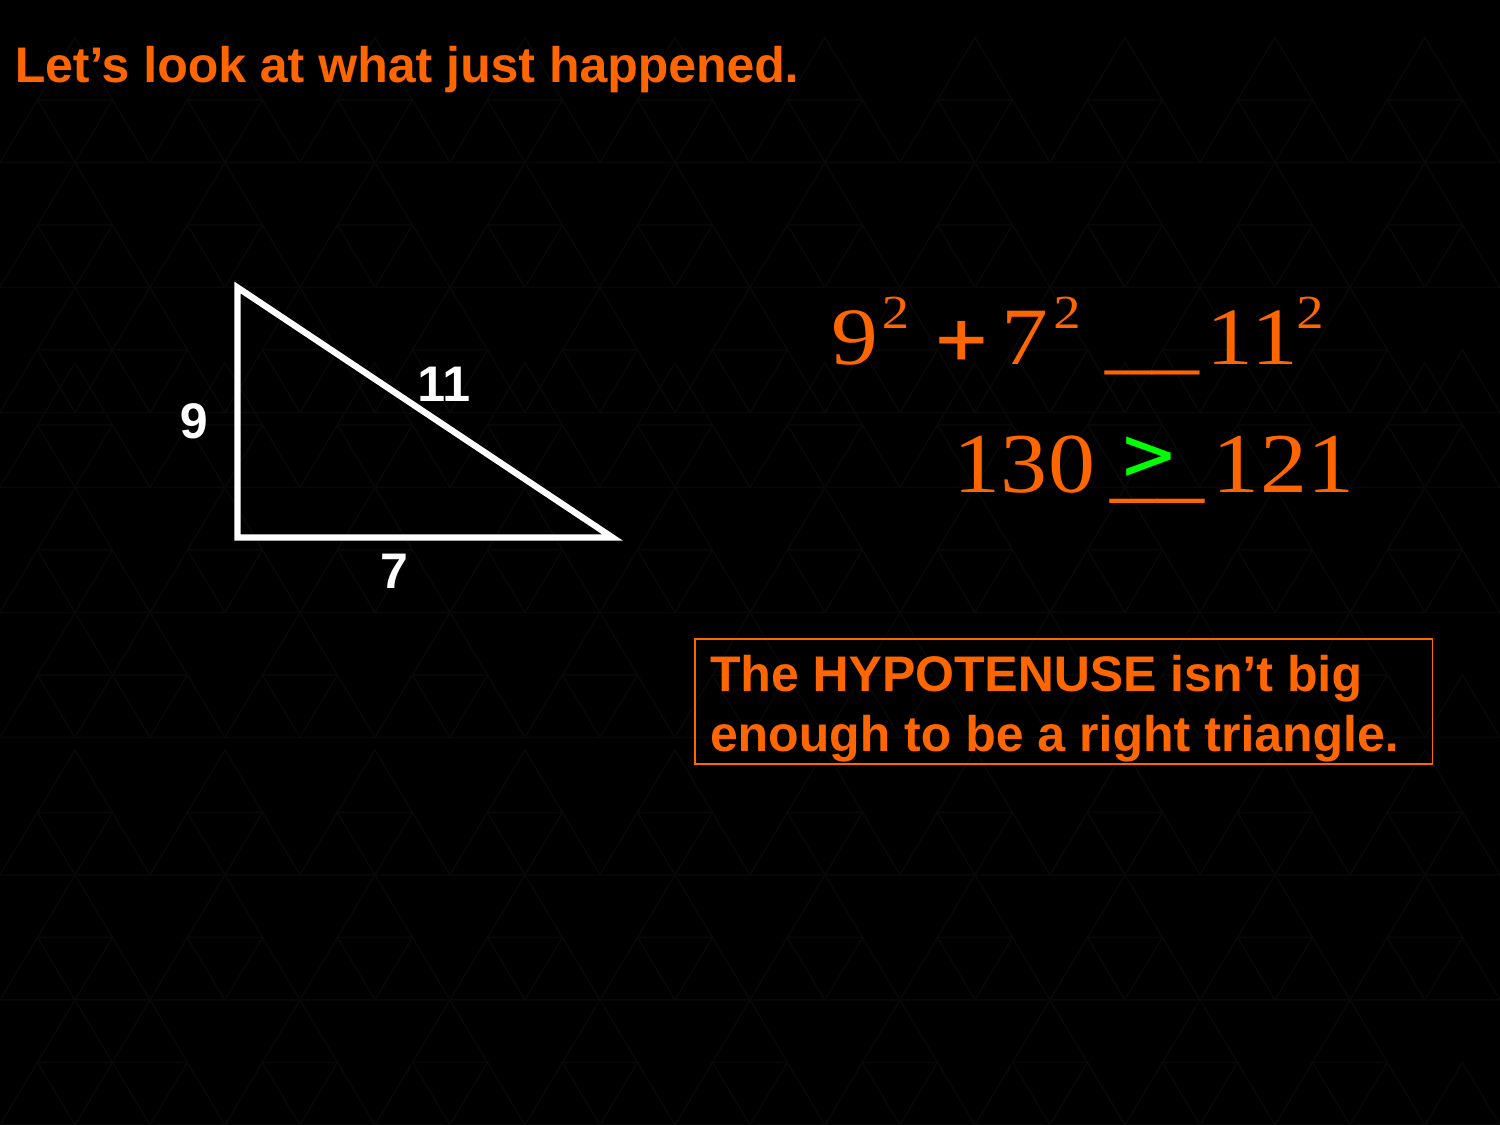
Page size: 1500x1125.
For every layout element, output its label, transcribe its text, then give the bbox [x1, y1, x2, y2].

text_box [819, 276, 1343, 399]
text_box 7 [337, 524, 450, 613]
text_box 11 [387, 337, 500, 425]
text_box [237, 287, 613, 538]
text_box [948, 413, 1355, 523]
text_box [1107, 426, 1187, 495]
text_box Let’s look at what just happened. [0, 0, 1500, 125]
text_box 9 [137, 374, 250, 463]
text_box The HYPOTENUSE isn’t big enough to be a right triangle. [695, 639, 1433, 764]
